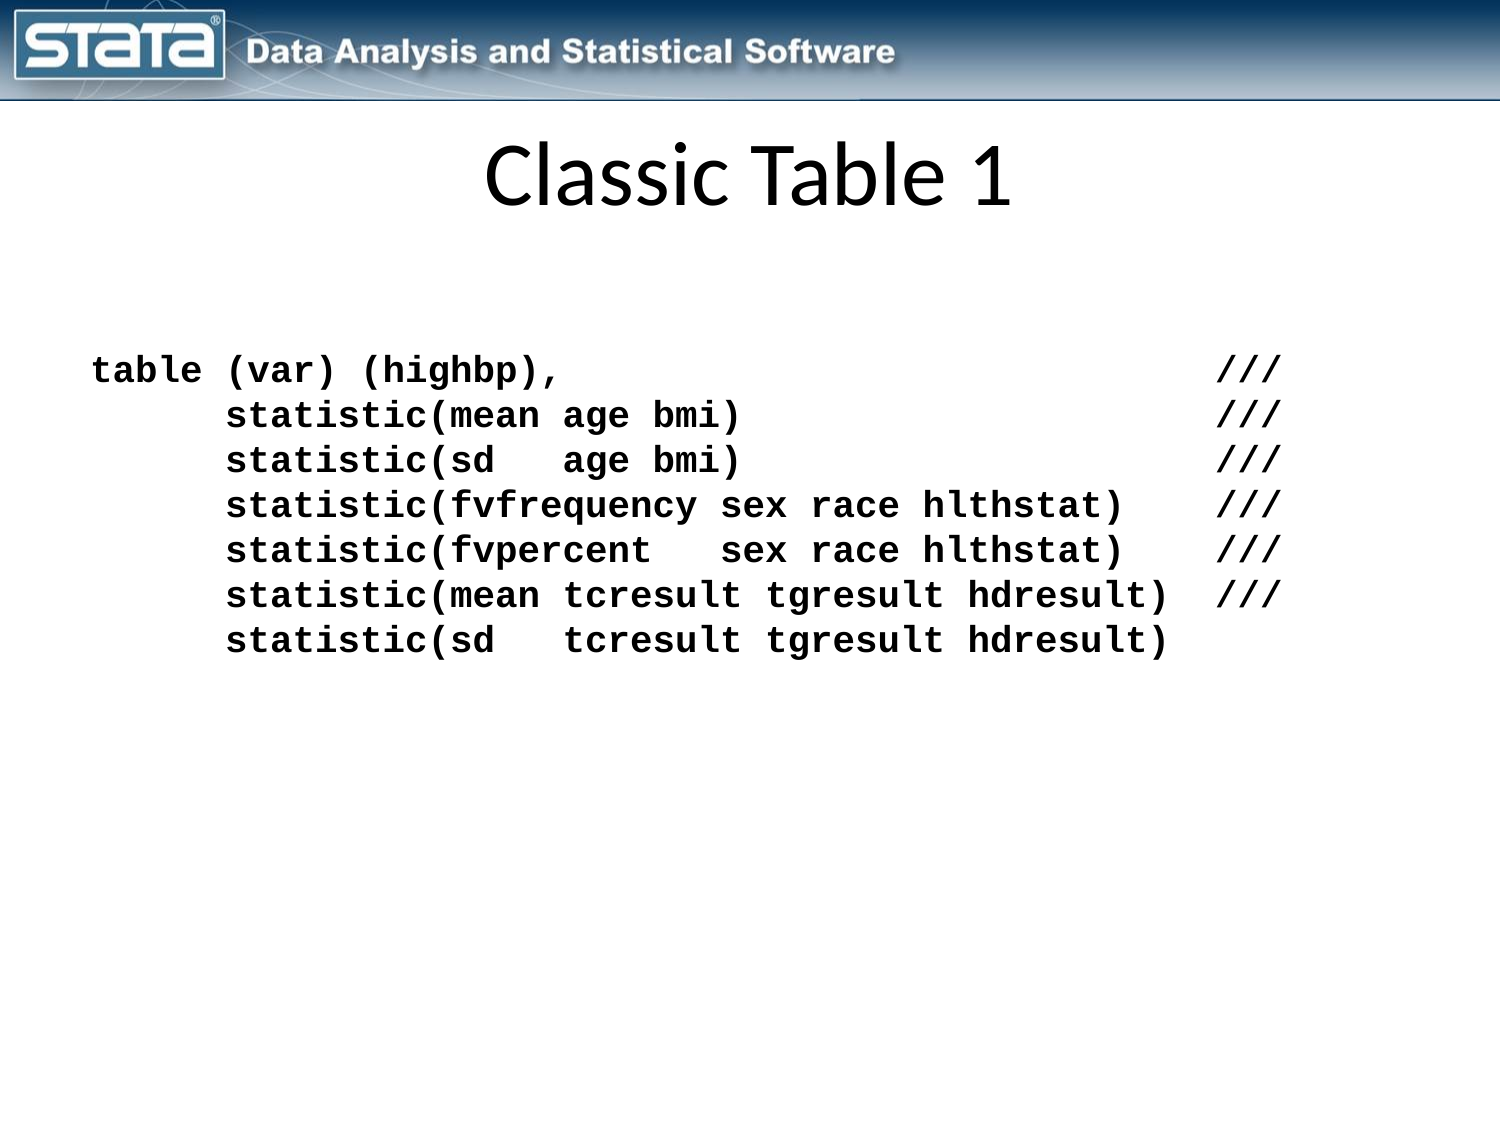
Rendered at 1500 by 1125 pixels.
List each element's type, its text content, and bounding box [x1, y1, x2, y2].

picture [0, 0, 1500, 99]
title Classic Table 1 [0, 99, 1500, 238]
list table (var) (highbp), /// statistic(mean age bmi) /// statistic(sd age bmi) /// statistic(fvfrequency sex race hlthstat) /// statistic(fvpercent sex race hlthstat) /// statistic(mean tcresult tgresult hdresult) /// statistic(sd tcresult tgresult hdresult) [75, 337, 1450, 1005]
